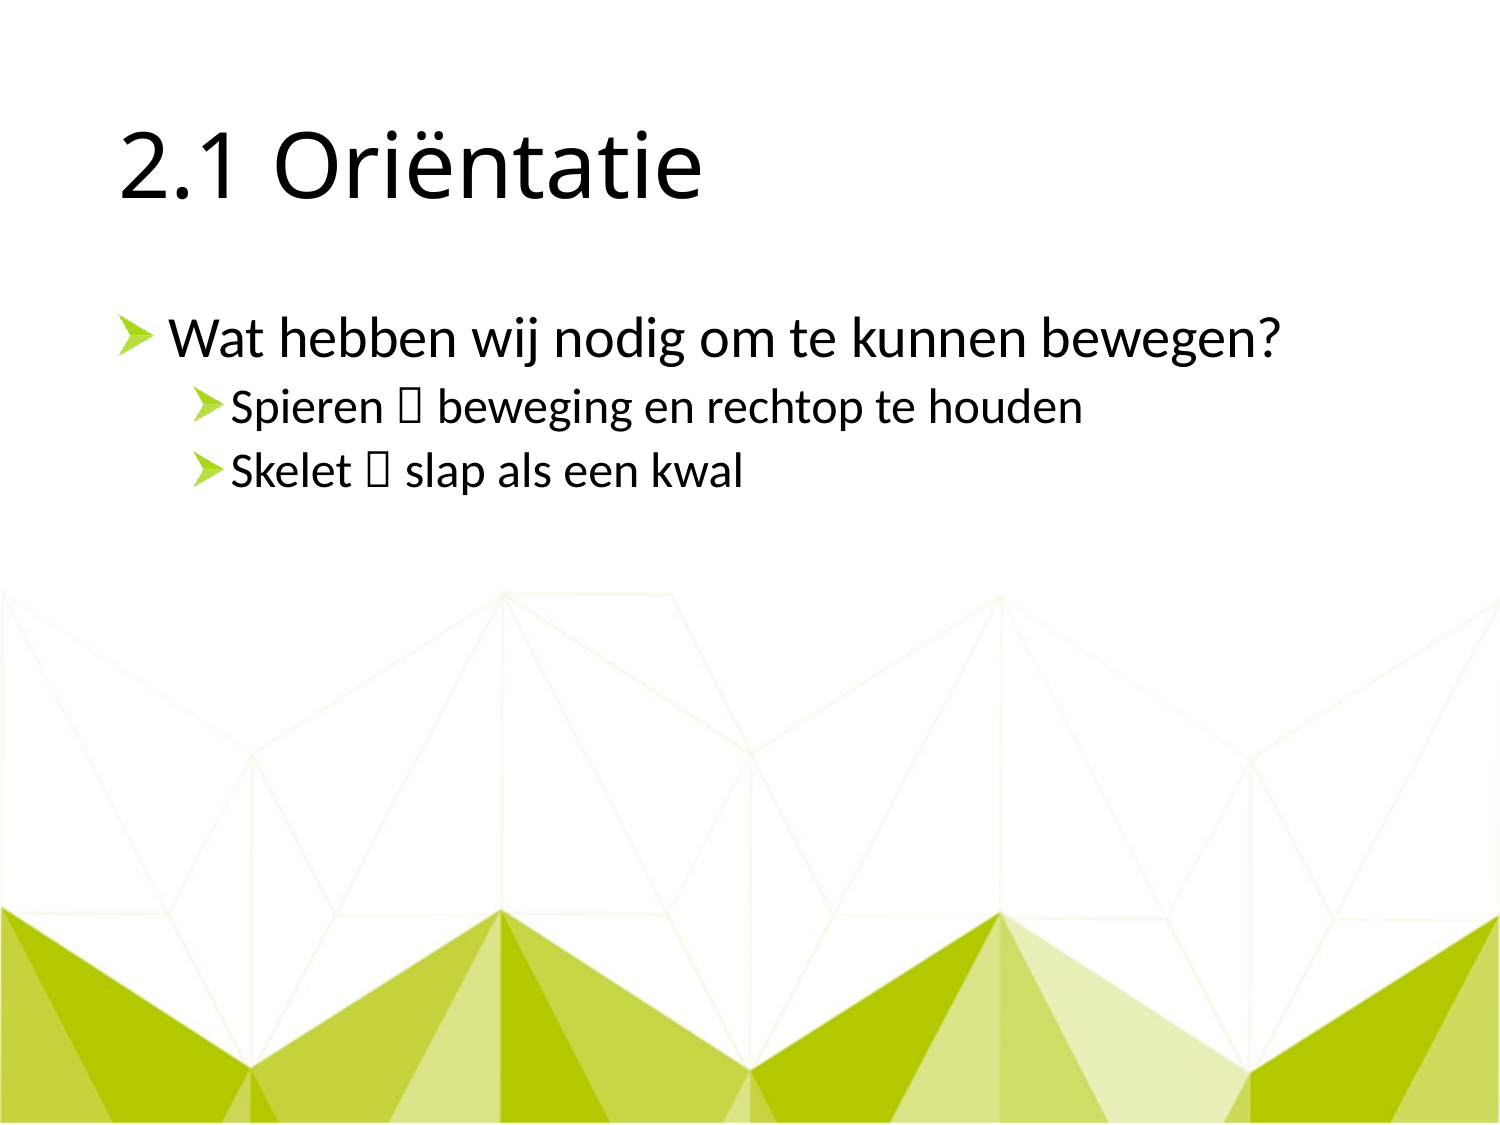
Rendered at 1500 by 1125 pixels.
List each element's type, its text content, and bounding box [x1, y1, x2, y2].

title 2.1 Oriëntatie [103, 59, 1397, 278]
list Wat hebben wij nodig om te kunnen bewegen? Spieren  beweging en rechtop te houden Skelet  slap als een kwal [103, 299, 1397, 1014]
picture [0, 0, 1500, 1125]
